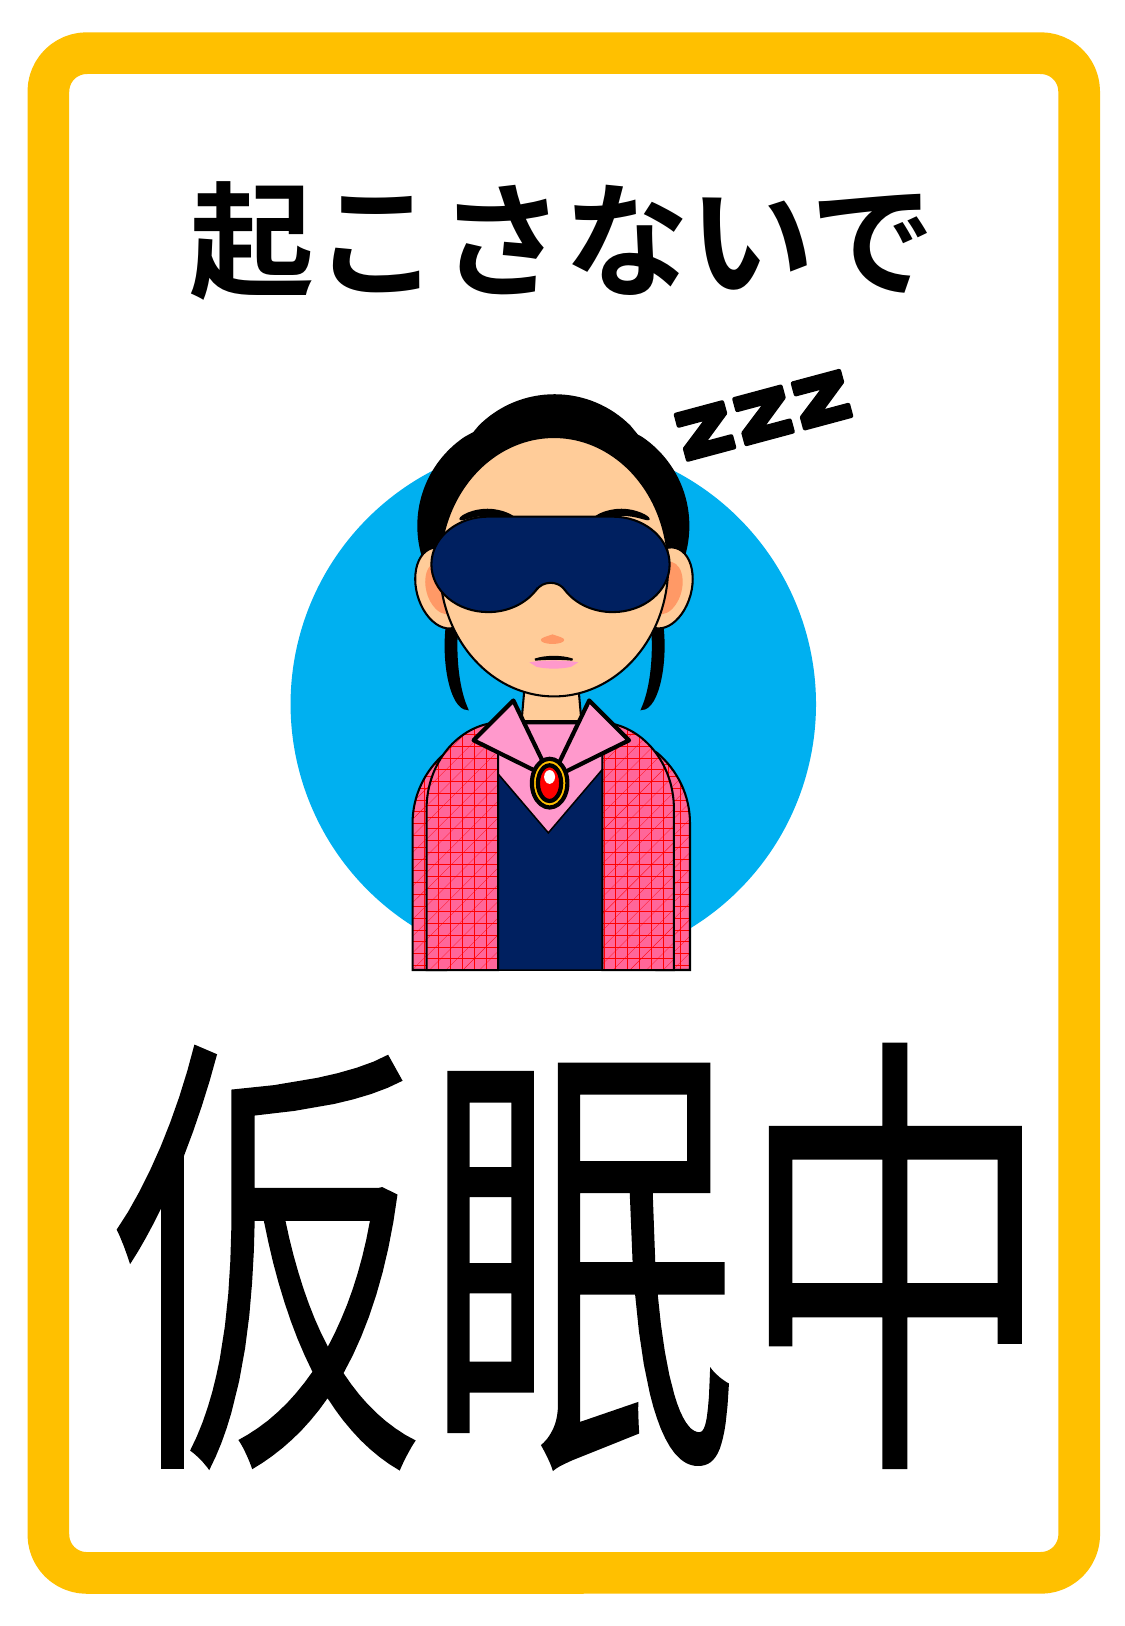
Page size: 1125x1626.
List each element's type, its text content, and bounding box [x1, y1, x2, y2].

text_box [46, 321, 1082, 1576]
text_box [46, 51, 1082, 155]
text_box 起こさないで [0, 155, 1125, 321]
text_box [290, 391, 849, 971]
